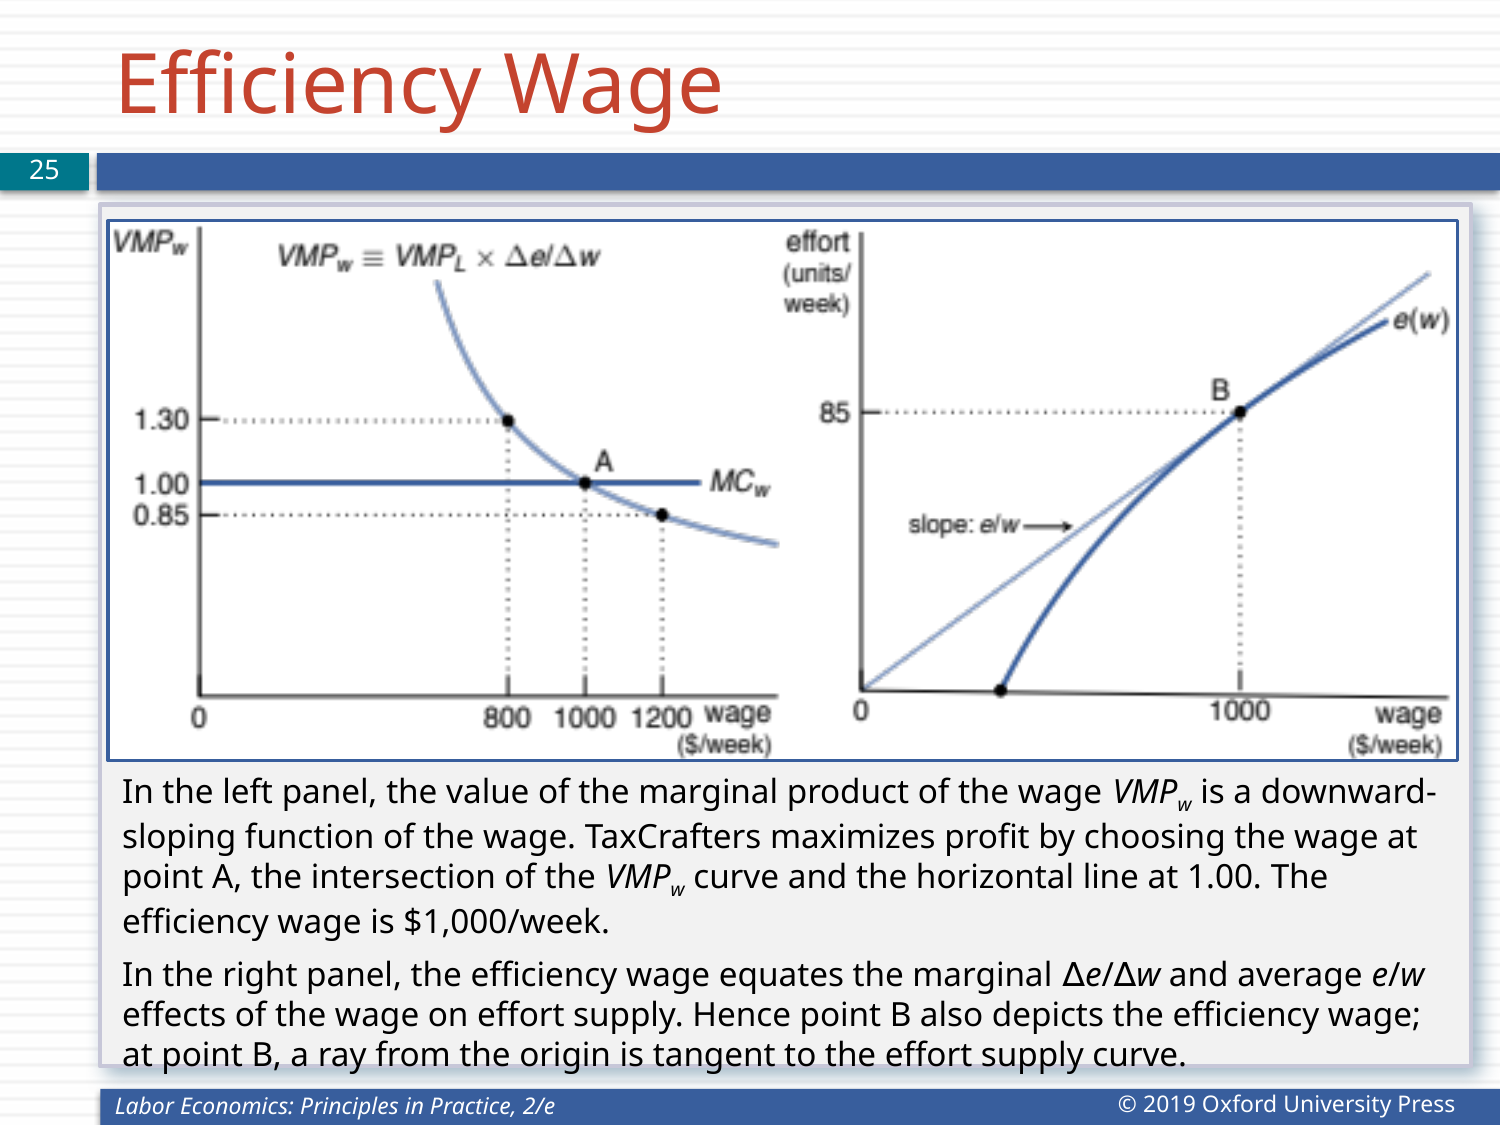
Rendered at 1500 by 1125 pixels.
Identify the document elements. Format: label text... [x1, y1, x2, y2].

footer © 2019 Oxford University Press [825, 1090, 1471, 1125]
slide_number Labor Economics: Principles in Practice, 2/e [99, 1090, 745, 1125]
list In the left panel, the value of the marginal product of the wage VMPw is a downward-sloping function of the wage. TaxCrafters maximizes profit by choosing the wage at point A, the intersection of the VMPw curve and the horizontal line at 1.00. The efficiency wage is $1,000/week. In the right panel, the efficiency wage equates the marginal ∆e/∆w and average e/w effects of the wage on effort supply. Hence point B also depicts the efficiency wage; at point B, a ray from the origin is tangent to the effort supply curve. [107, 771, 1458, 1062]
title Efficiency Wage [99, 20, 1472, 141]
slide_number 24 [0, 153, 89, 191]
picture [107, 221, 1456, 763]
